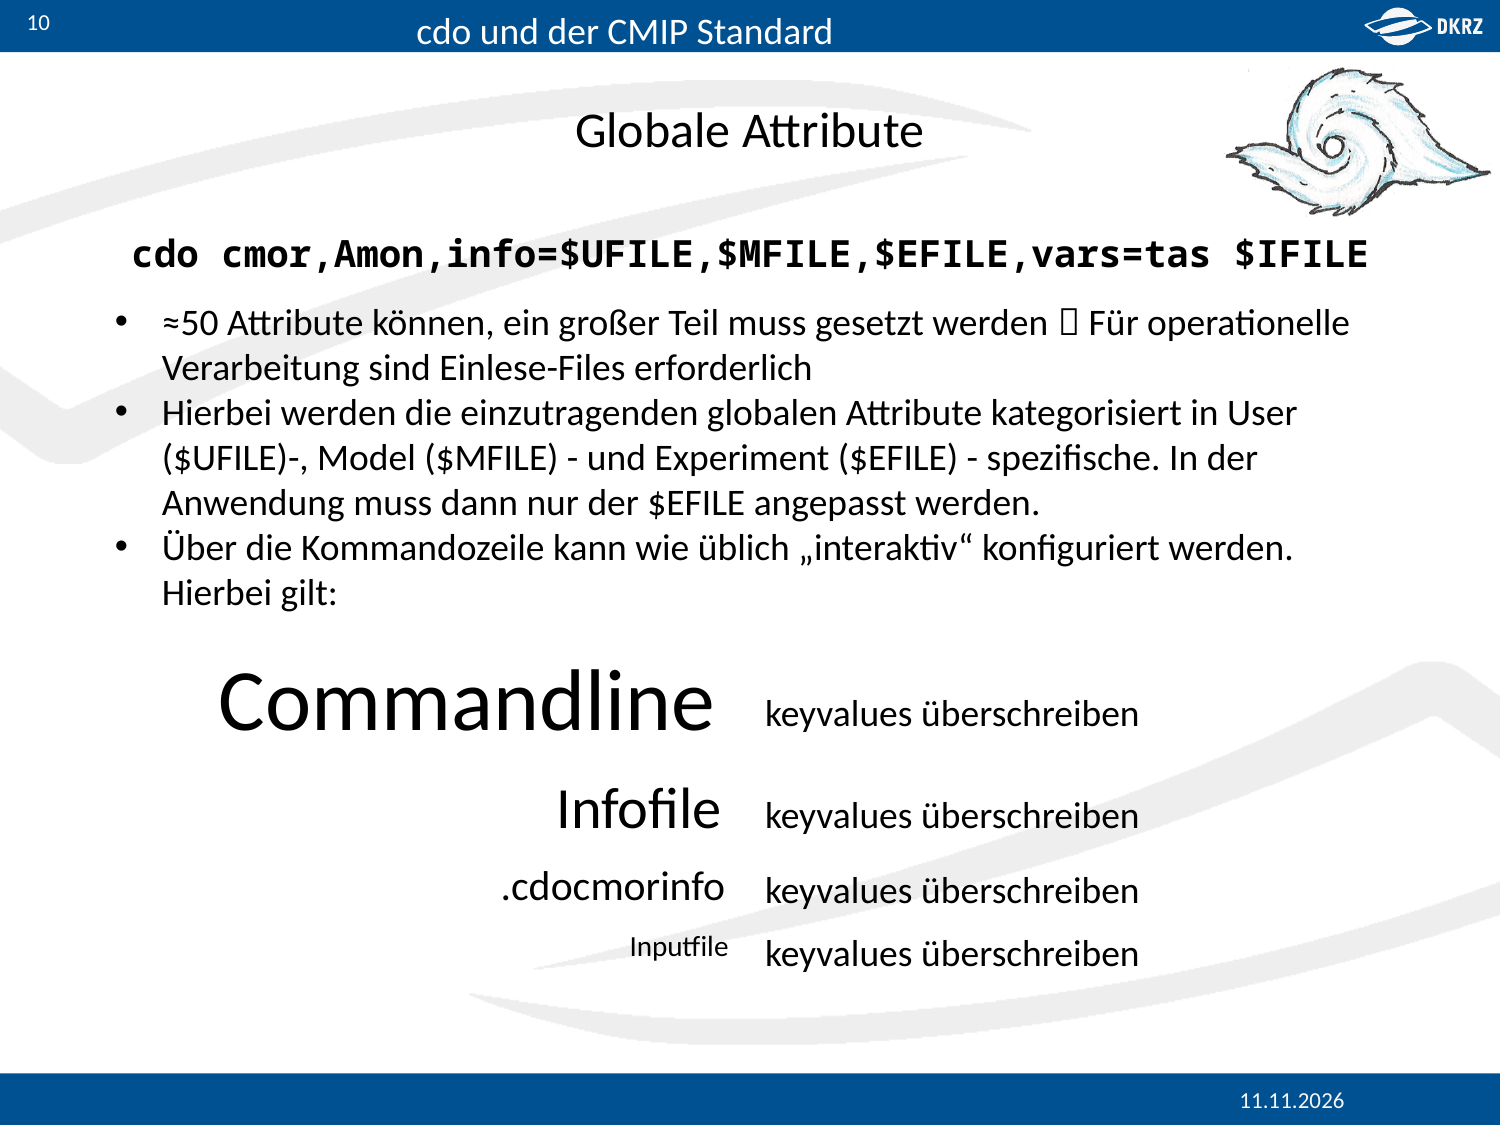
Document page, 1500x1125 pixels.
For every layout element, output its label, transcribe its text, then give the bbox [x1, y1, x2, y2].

table_cell Infofile [191, 777, 750, 862]
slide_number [1187, 1072, 1360, 1125]
text_box Globale Attribute [560, 89, 940, 165]
picture [1222, 65, 1492, 223]
picture [0, 80, 1032, 464]
table_cell Inputfile [191, 927, 750, 987]
table_cell .cdocmorinfo [191, 862, 750, 927]
table_header keyvalues überschreiben [750, 657, 1309, 777]
table_header Commandline [191, 657, 750, 777]
table_cell keyvalues überschreiben [750, 927, 1309, 987]
picture [470, 662, 1500, 1044]
slide_number 10 [1, 0, 65, 53]
table_cell keyvalues überschreiben [750, 862, 1309, 927]
text_box cdo cmor,Amon,info=$UFILE,$MFILE,$EFILE,vars=tas $IFILE [116, 222, 1384, 282]
table_cell keyvalues überschreiben [750, 777, 1309, 862]
text_box ≈50 Attribute können, ein großer Teil muss gesetzt werden  Für operationelle Verarbeitung sind Einlese-Files erforderlich Hierbei werden die einzutragenden globalen Attribute kategorisiert in User ($UFILE)-, Model ($MFILE) - und Experiment ($EFILE) - spezifische. In der Anwendung muss dann nur der $EFILE angepasst werden. Über die Kommandozeile kann wie üblich „interaktiv“ konfiguriert werden. Hierbei gilt: [100, 290, 1400, 661]
